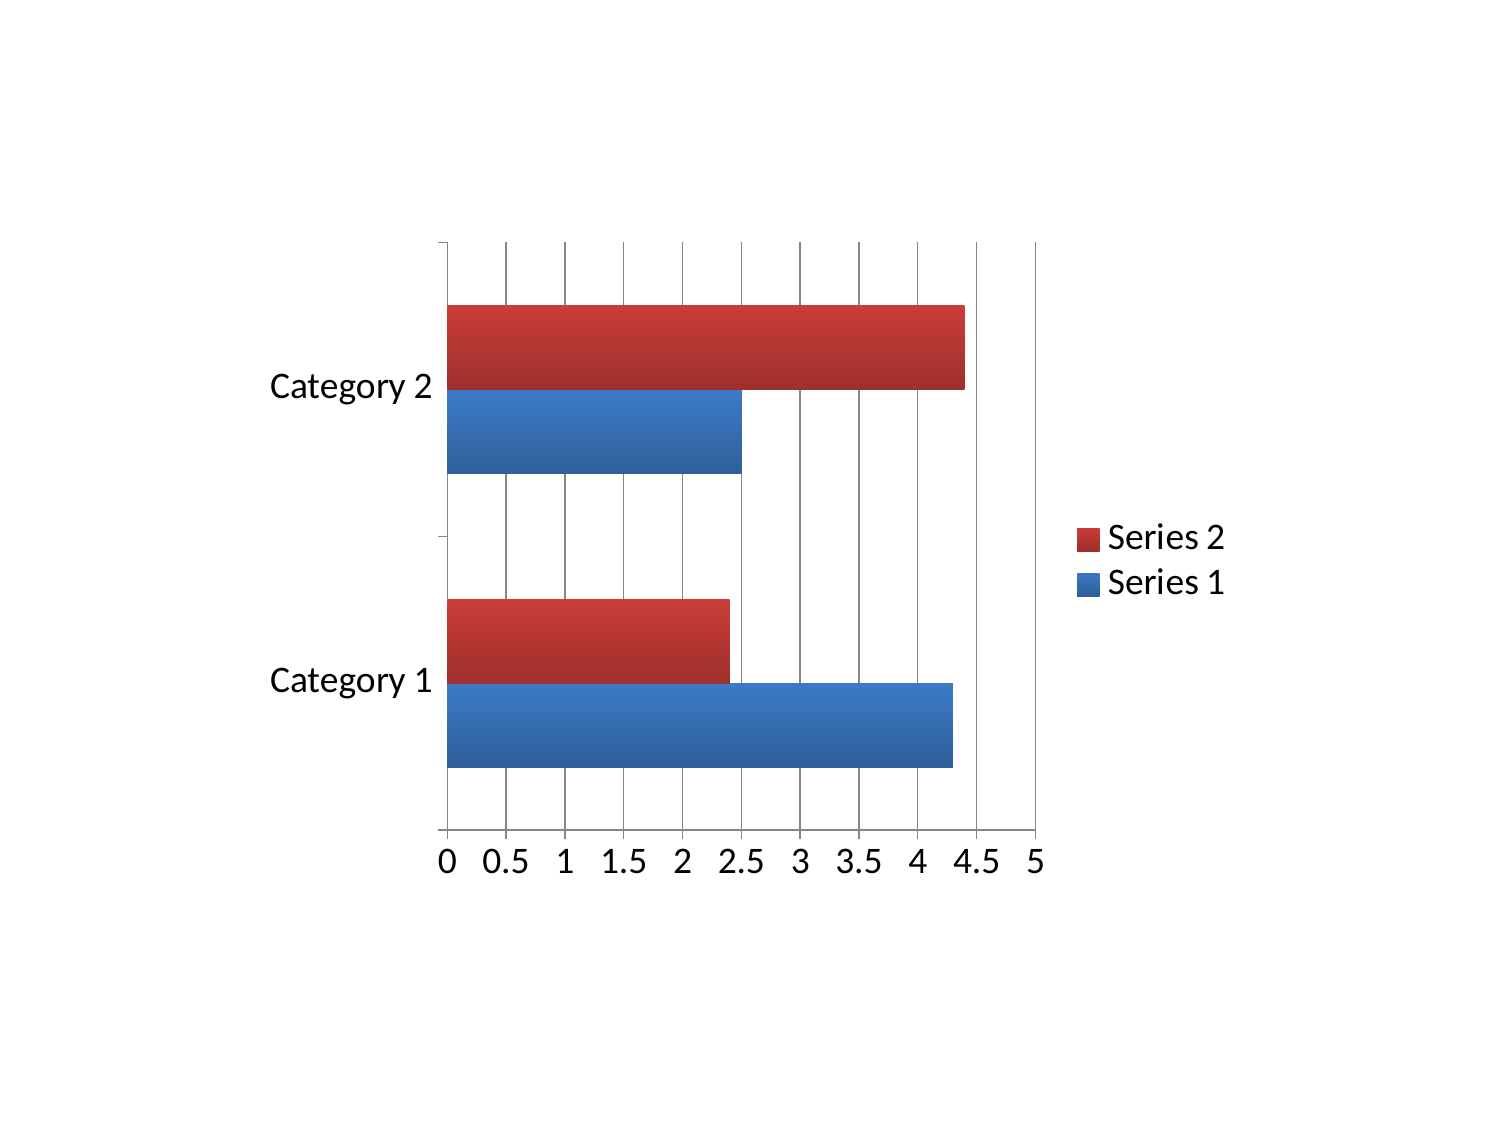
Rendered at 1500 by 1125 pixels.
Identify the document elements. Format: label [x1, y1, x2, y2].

chart [249, 228, 1251, 897]
